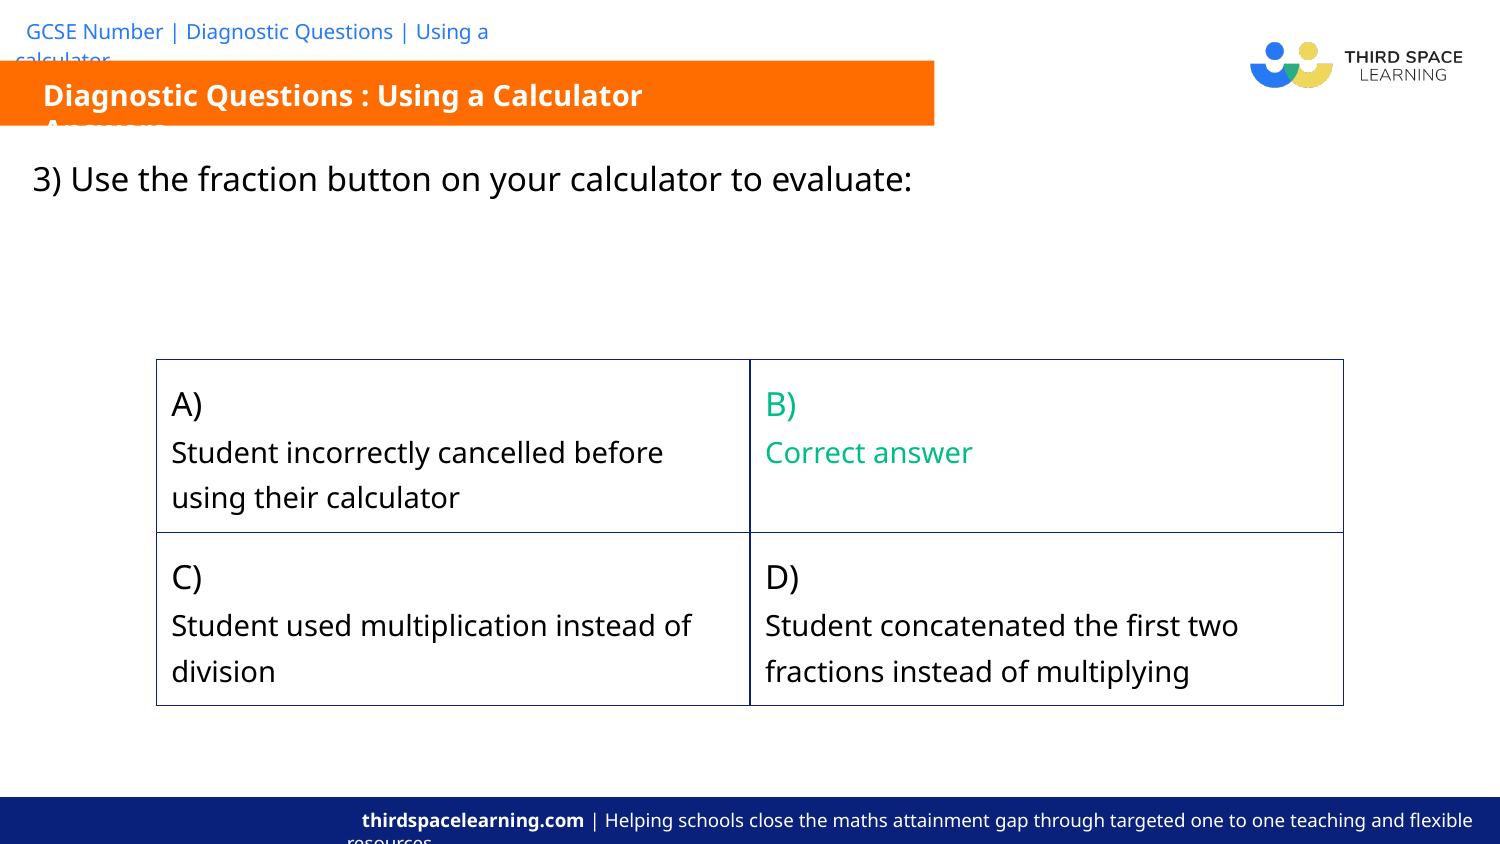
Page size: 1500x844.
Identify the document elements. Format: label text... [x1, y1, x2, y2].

text_box Diagnostic Questions : Using a Calculator Answers [27, 61, 778, 162]
picture [1250, 33, 1465, 99]
